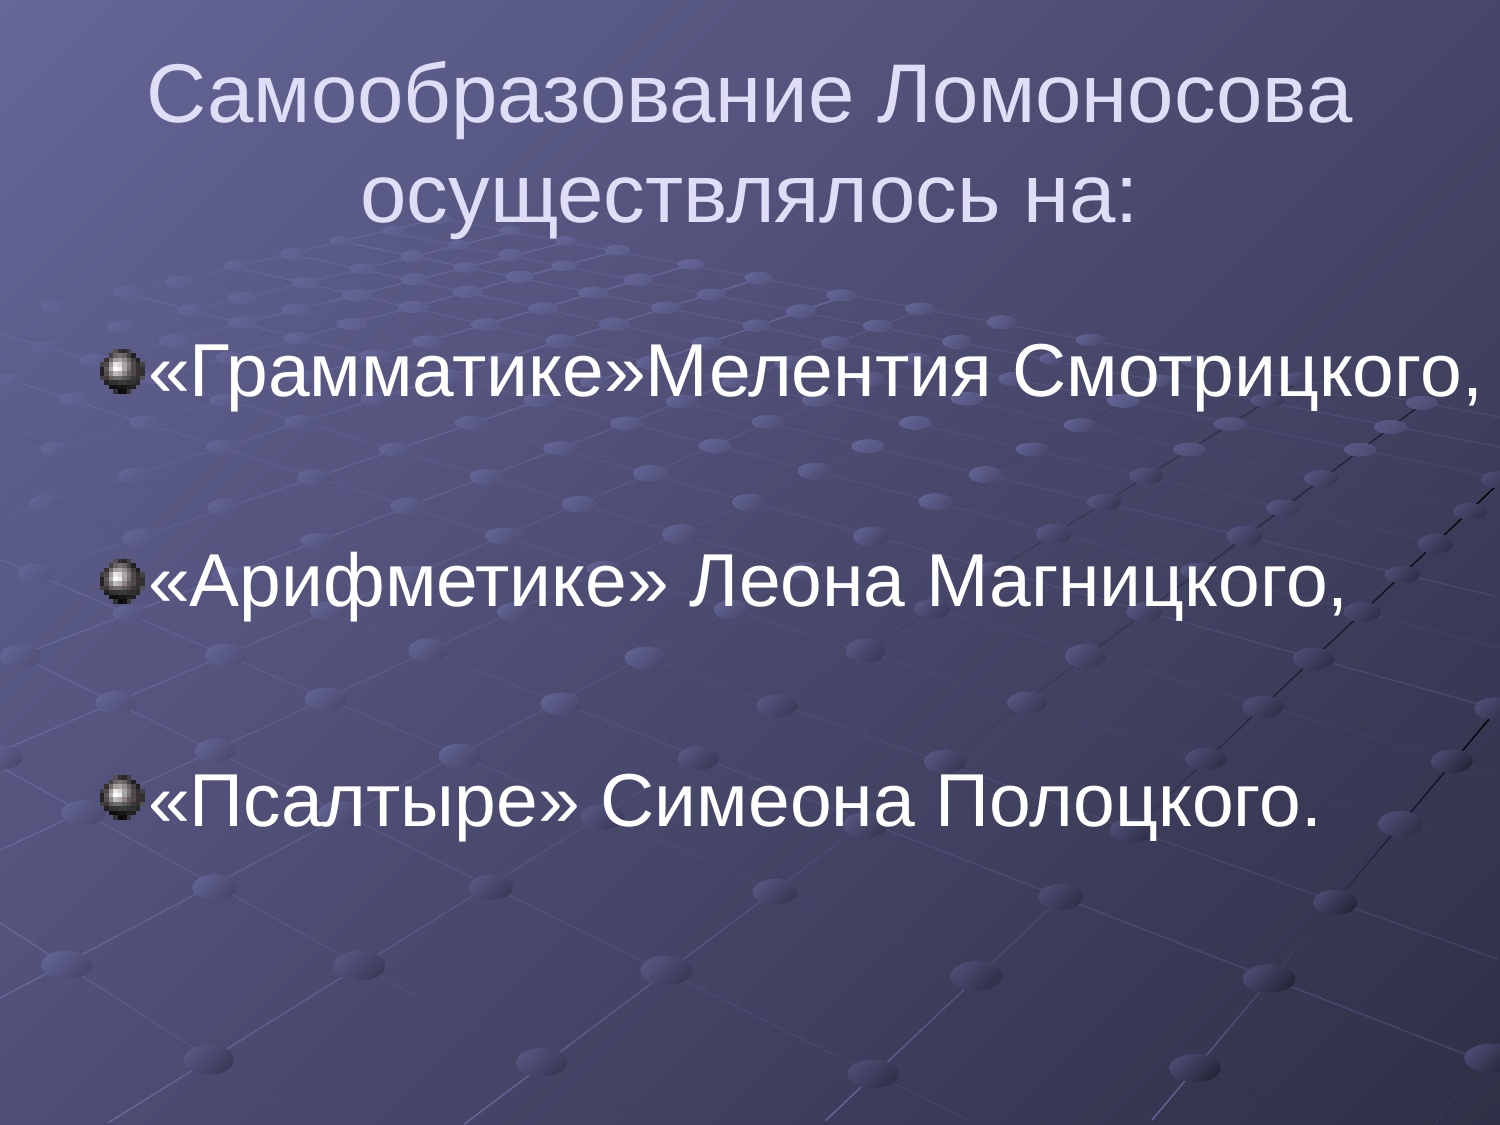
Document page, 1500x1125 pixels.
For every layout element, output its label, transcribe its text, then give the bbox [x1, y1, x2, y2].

picture [91, 550, 145, 604]
picture [91, 767, 145, 820]
picture [91, 340, 145, 394]
title Самообразование Ломоносова осуществлялось на: [74, 44, 1426, 233]
list «Грамматике»Мелентия Смотрицкого, «Арифметике» Леона Магницкого, «Псалтыре» Симеона Полоцкого. [76, 314, 1500, 1058]
